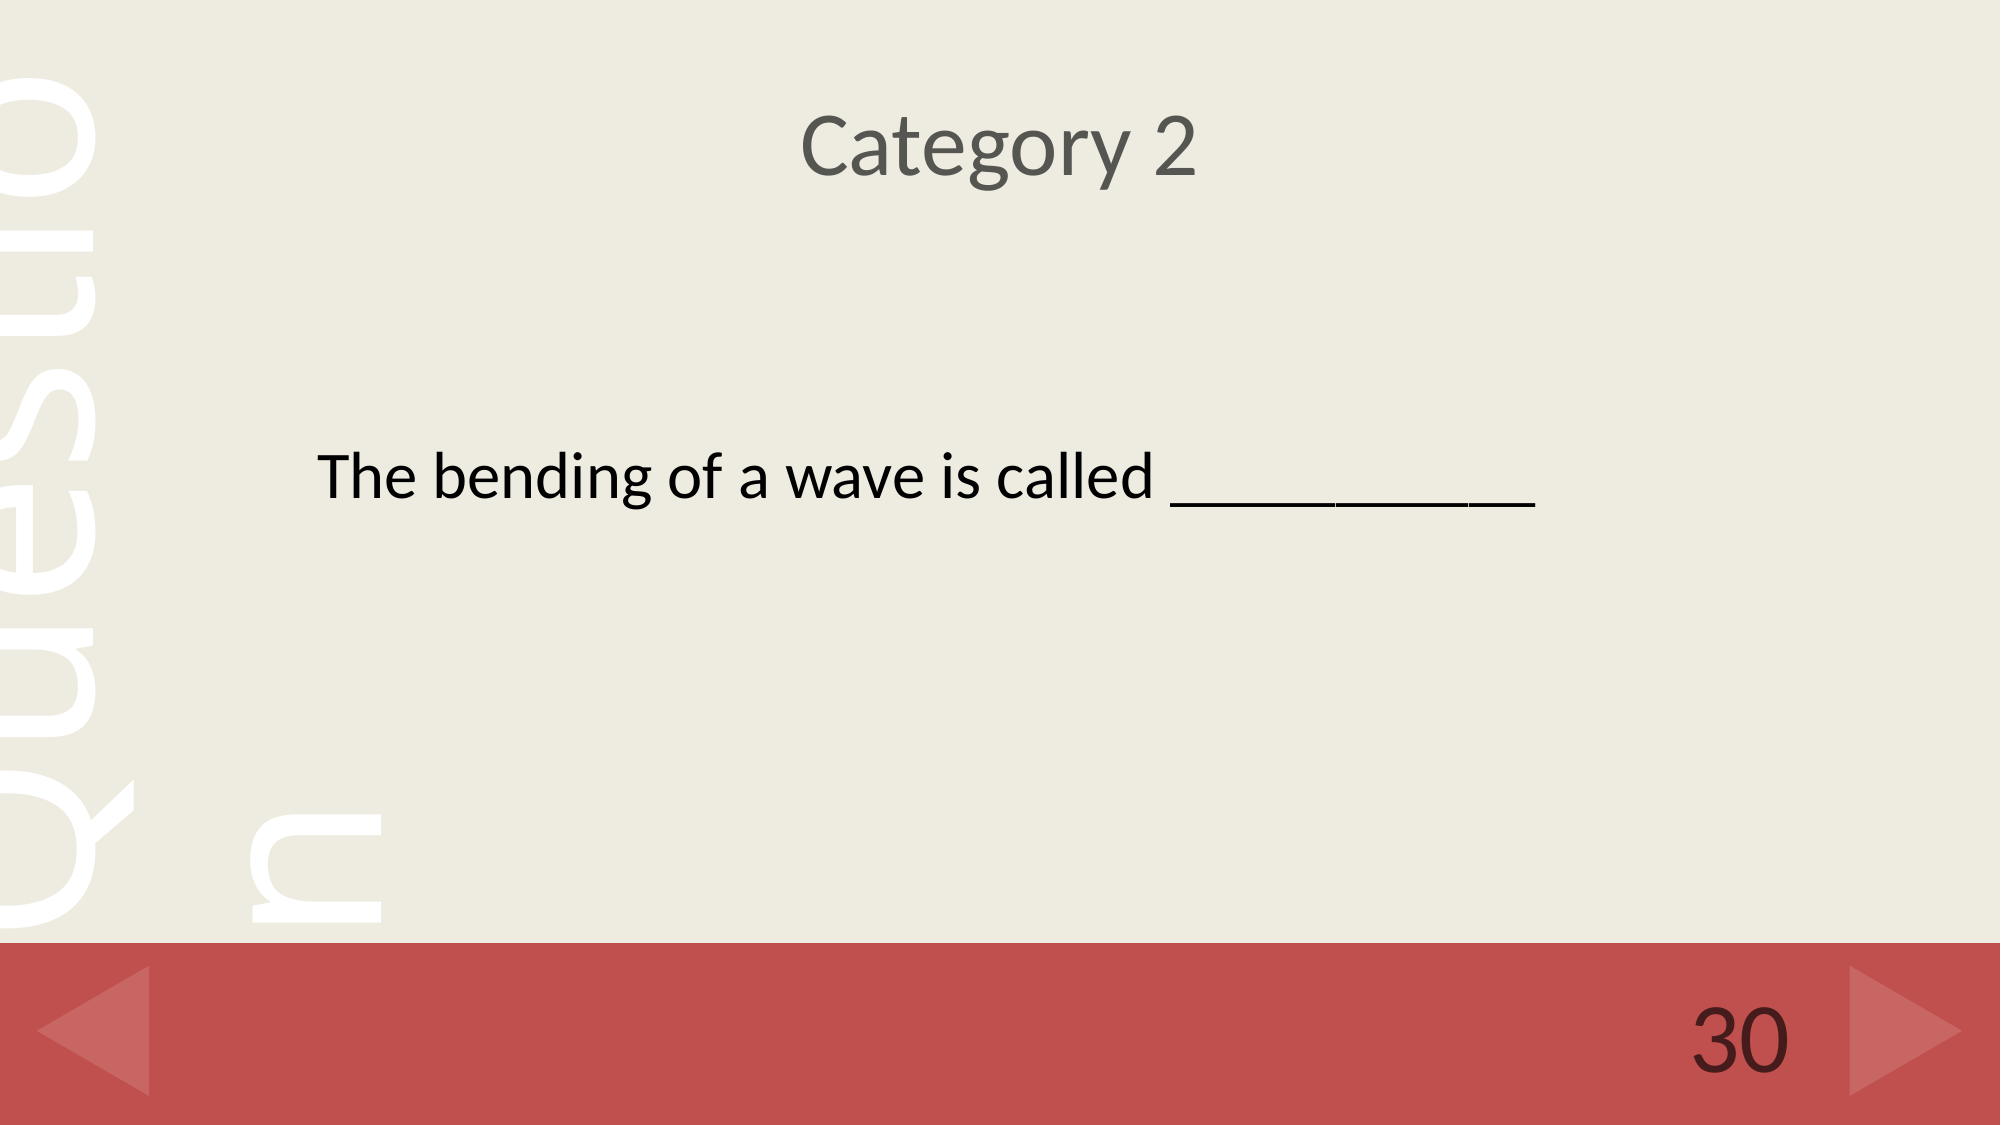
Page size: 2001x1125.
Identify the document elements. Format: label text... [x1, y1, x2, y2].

list 30 [1494, 967, 1806, 1097]
title Category 2 [99, 45, 1900, 233]
list The bending of a wave is called ___________ [302, 307, 1760, 636]
